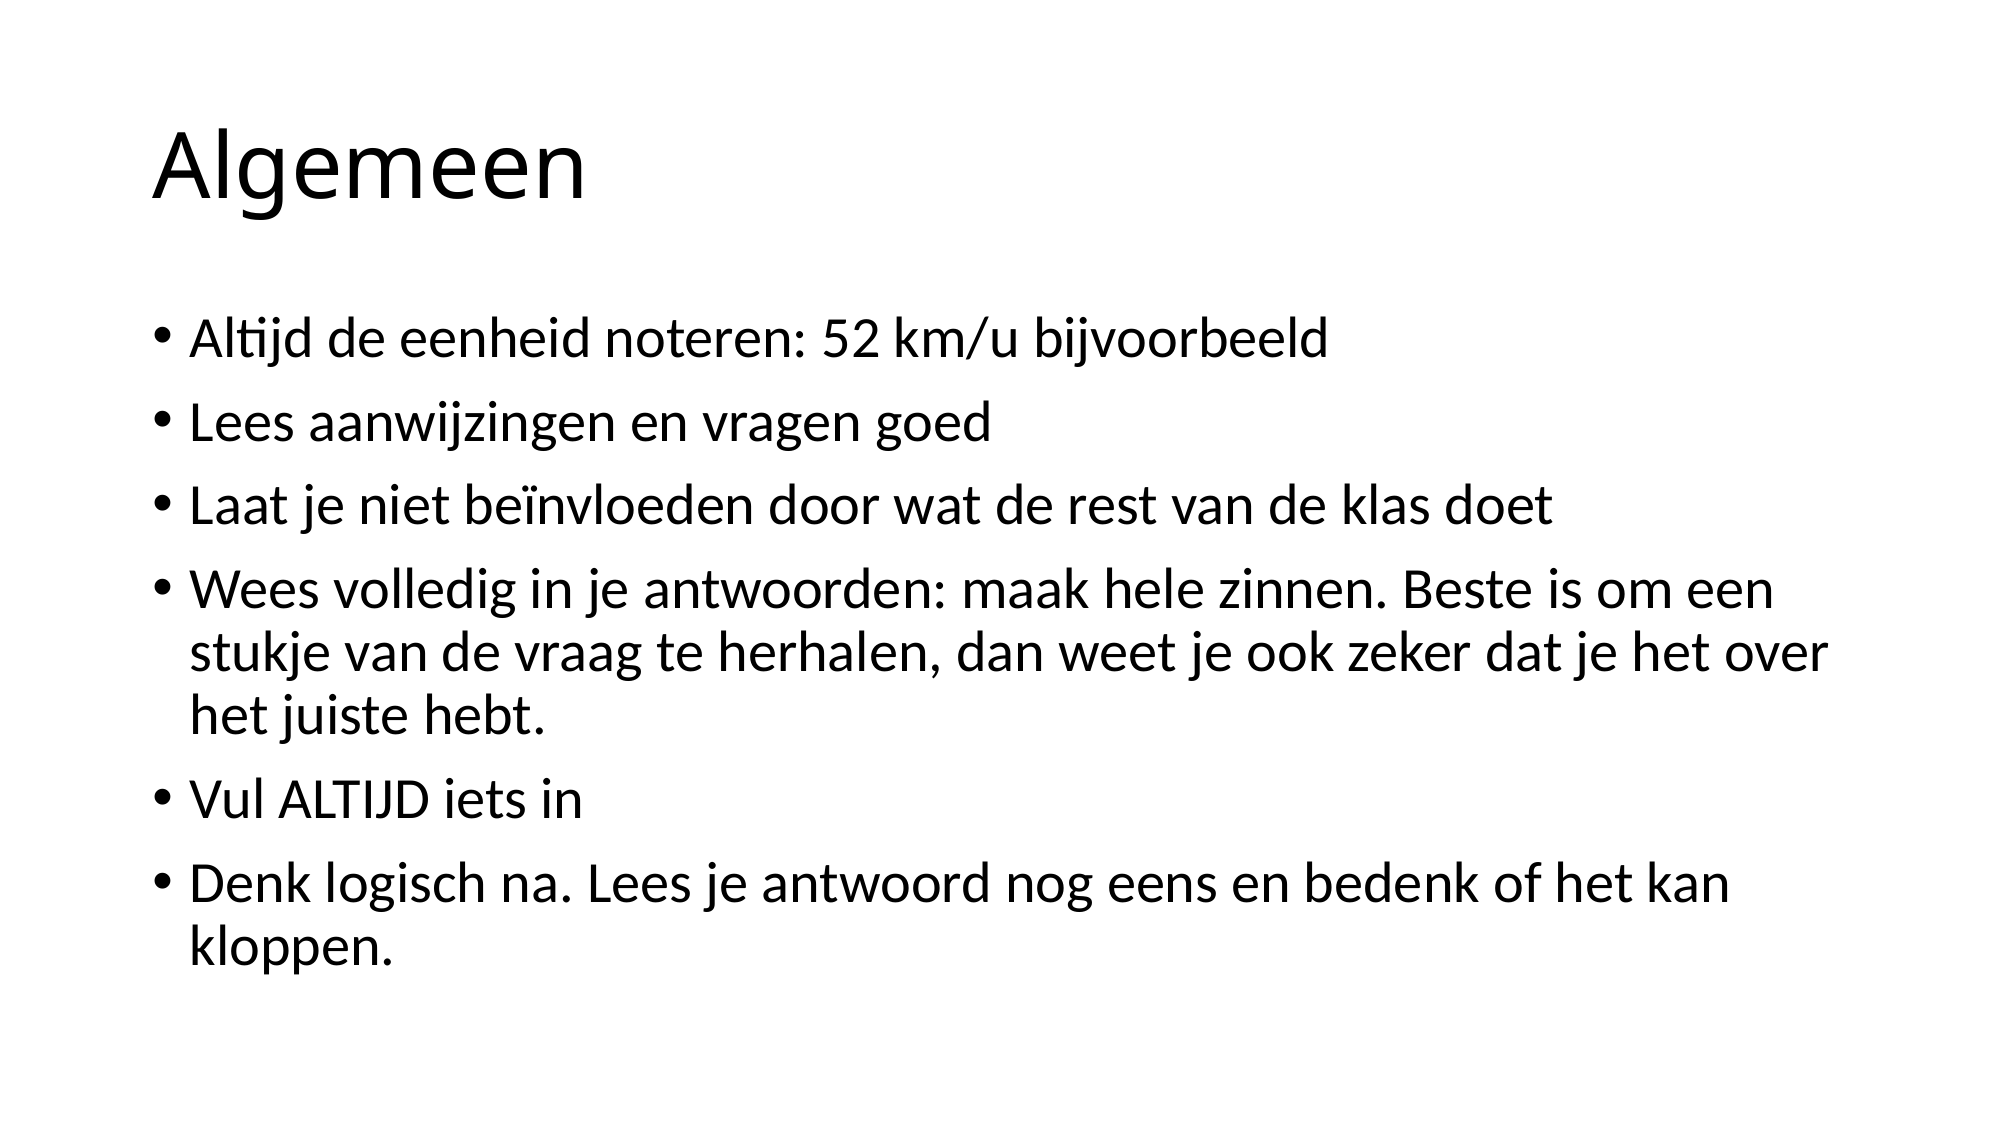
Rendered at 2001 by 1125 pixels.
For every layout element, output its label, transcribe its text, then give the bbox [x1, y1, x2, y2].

list Altijd de eenheid noteren: 52 km/u bijvoorbeeld Lees aanwijzingen en vragen goed Laat je niet beïnvloeden door wat de rest van de klas doet Wees volledig in je antwoorden: maak hele zinnen. Beste is om een stukje van de vraag te herhalen, dan weet je ook zeker dat je het over het juiste hebt. Vul ALTIJD iets in Denk logisch na. Lees je antwoord nog eens en bedenk of het kan kloppen. [137, 299, 1863, 1014]
title Algemeen [137, 59, 1863, 278]
